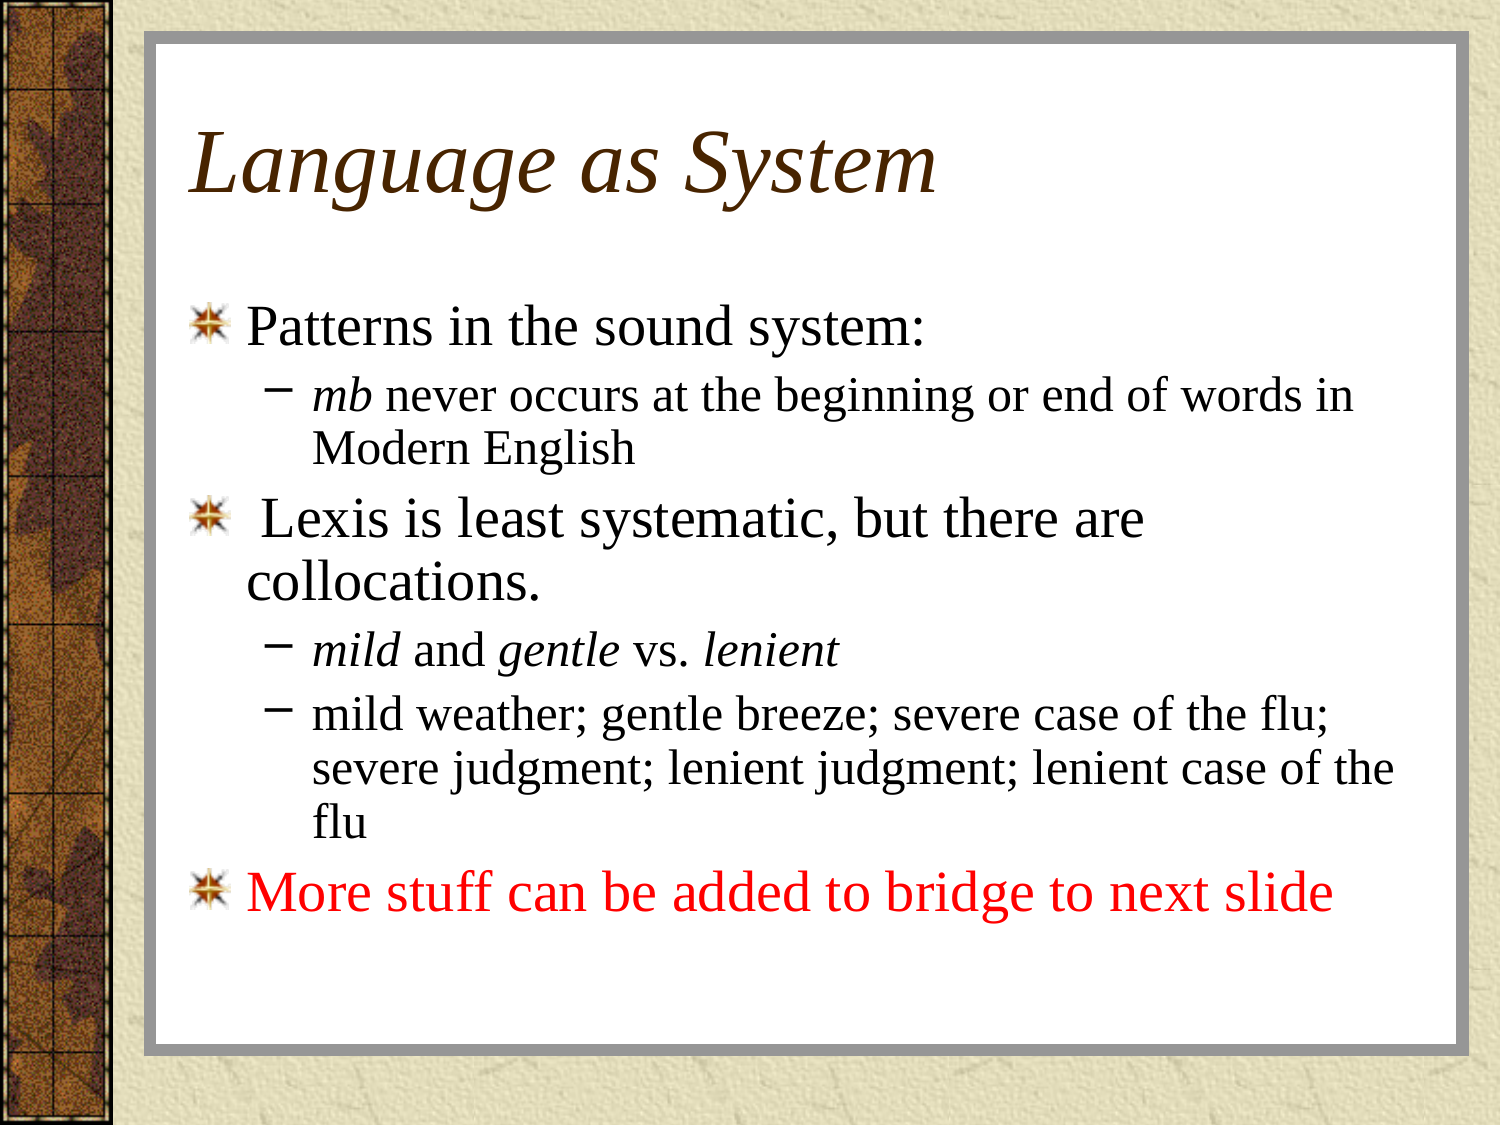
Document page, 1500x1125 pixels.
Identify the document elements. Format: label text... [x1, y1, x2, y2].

picture [0, 0, 1500, 1125]
title Language as System [174, 62, 1450, 250]
list Patterns in the sound system: mb never occurs at the beginning or end of words in Modern English Lexis is least systematic, but there are collocations. mild and gentle vs. lenient mild weather; gentle breeze; severe case of the flu; severe judgment; lenient judgment; lenient case of the flu More stuff can be added to bridge to next slide [174, 287, 1450, 963]
